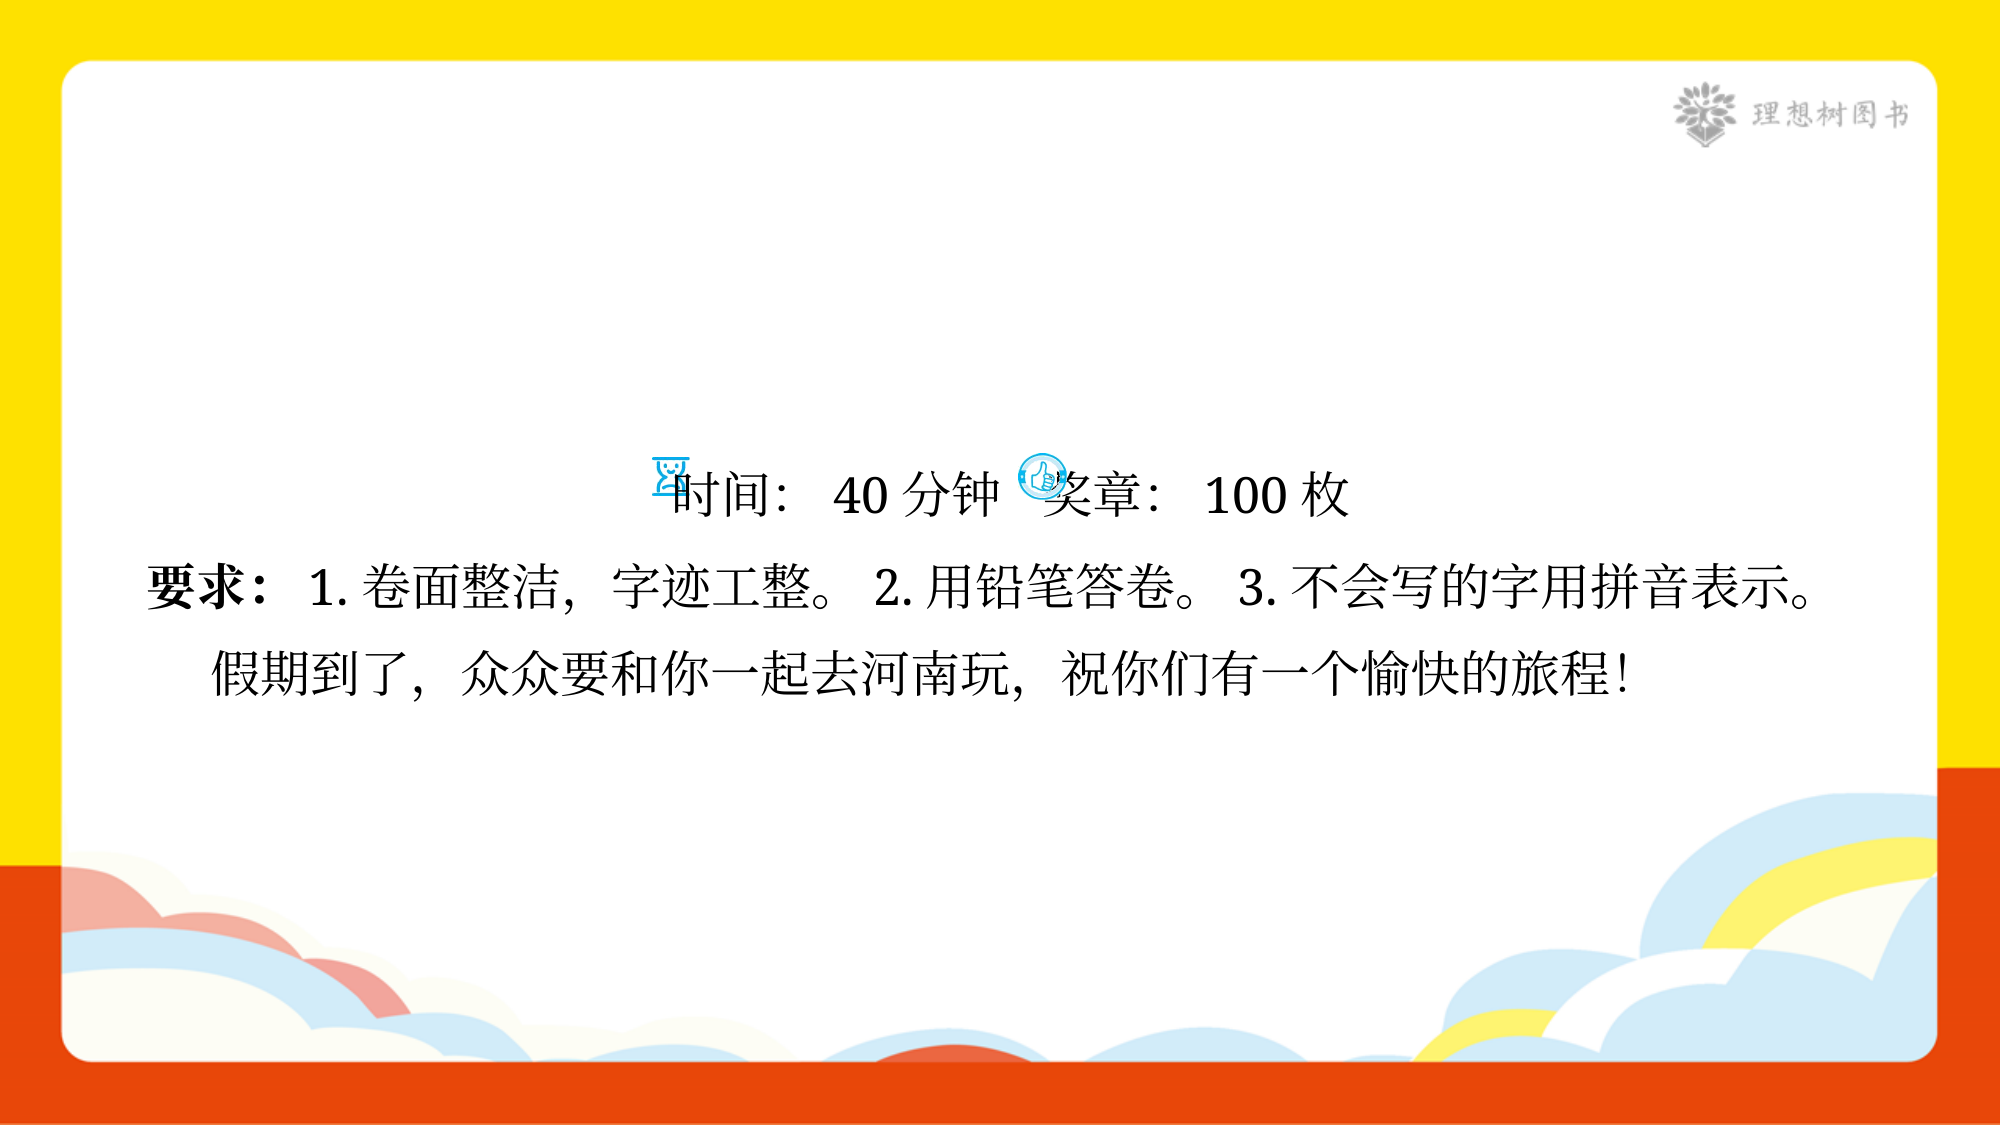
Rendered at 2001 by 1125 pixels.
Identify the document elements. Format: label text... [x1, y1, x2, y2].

text_box 时间：40分钟 奖章：100枚 要求：1.卷面整洁，字迹工整。2.用铅笔答卷。3.不会写的字用拼音表示。 假期到了，众众要和你一起去河南玩，祝你们有一个愉快的旅程！ [146, 431, 1851, 693]
picture [0, 0, 2000, 1125]
